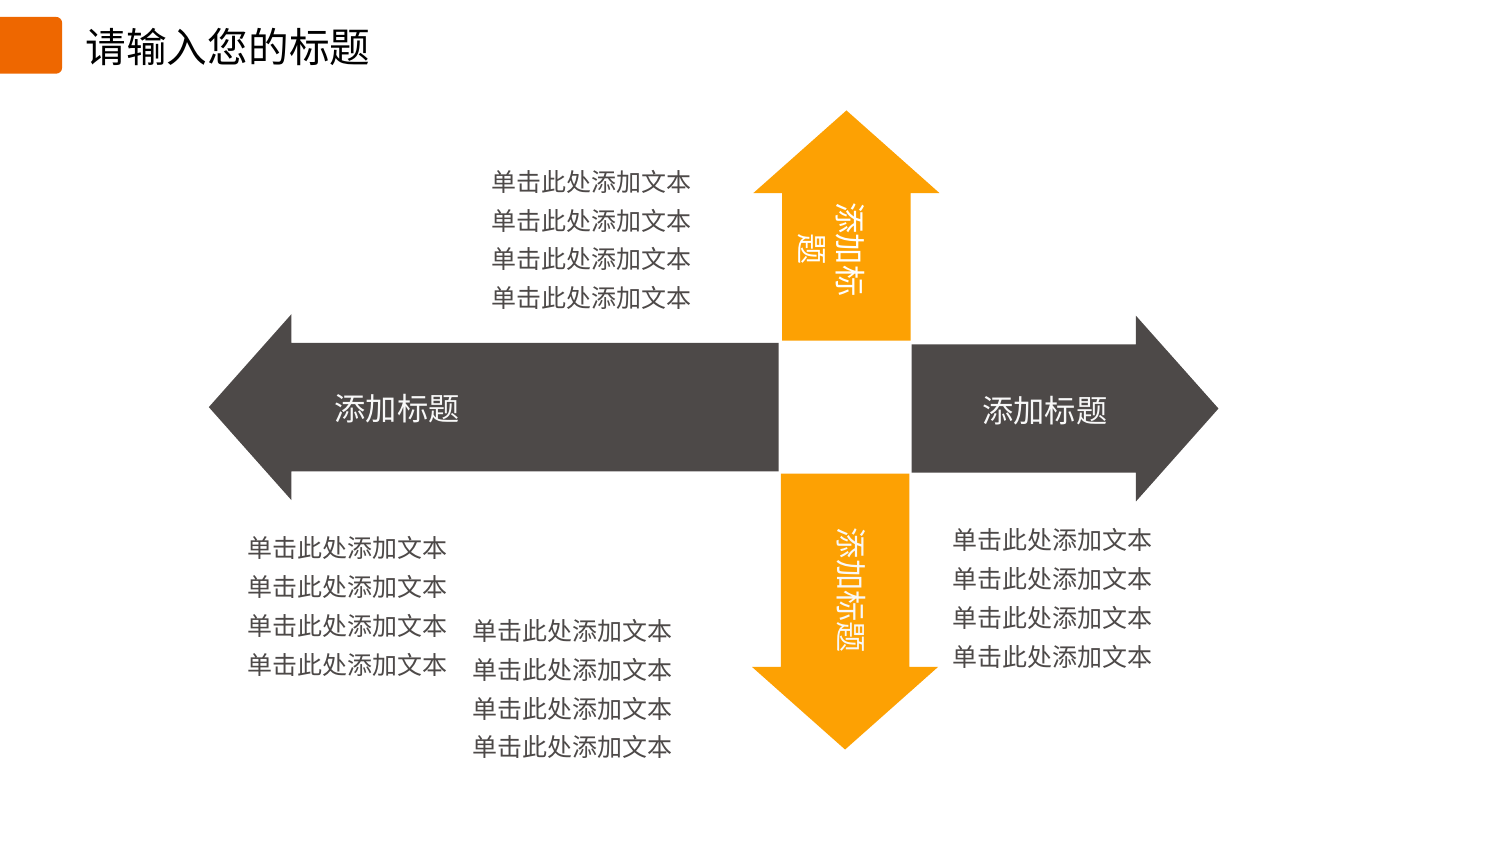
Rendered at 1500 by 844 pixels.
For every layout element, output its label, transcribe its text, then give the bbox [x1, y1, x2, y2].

text_box 单击此处添加文本 单击此处添加文本 单击此处添加文本 单击此处添加文本 [233, 516, 514, 687]
text_box 添加标题 [808, 176, 877, 323]
text_box 请输入您的标题 [70, 15, 386, 79]
text_box 添加标题 [810, 492, 879, 688]
text_box [0, 16, 63, 74]
text_box [754, 110, 940, 341]
text_box 添加标题 [288, 382, 506, 435]
text_box [754, 473, 938, 750]
text_box [911, 315, 1219, 502]
text_box [208, 314, 779, 501]
text_box 添加标题 [914, 383, 1176, 437]
text_box 单击此处添加文本 单击此处添加文本 单击此处添加文本 单击此处添加文本 [938, 508, 1232, 679]
text_box 单击此处添加文本 单击此处添加文本 单击此处添加文本 单击此处添加文本 [458, 598, 754, 770]
text_box 单击此处添加文本 单击此处添加文本 单击此处添加文本 单击此处添加文本 [476, 149, 754, 321]
